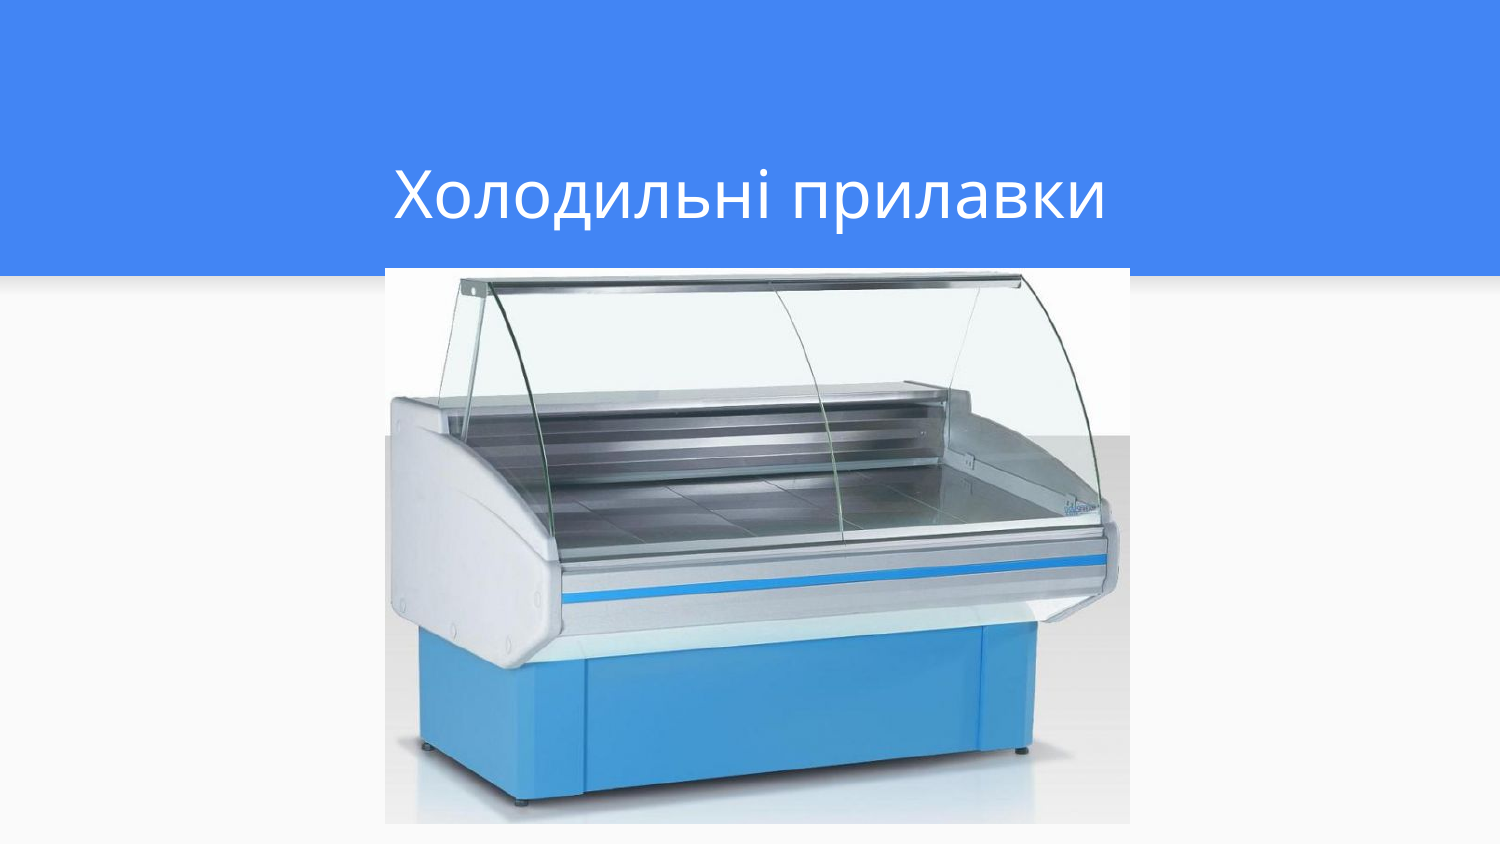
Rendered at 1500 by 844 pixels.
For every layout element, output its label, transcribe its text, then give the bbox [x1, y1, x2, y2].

picture [385, 268, 1130, 824]
title Холодильні прилавки [77, 121, 1427, 248]
